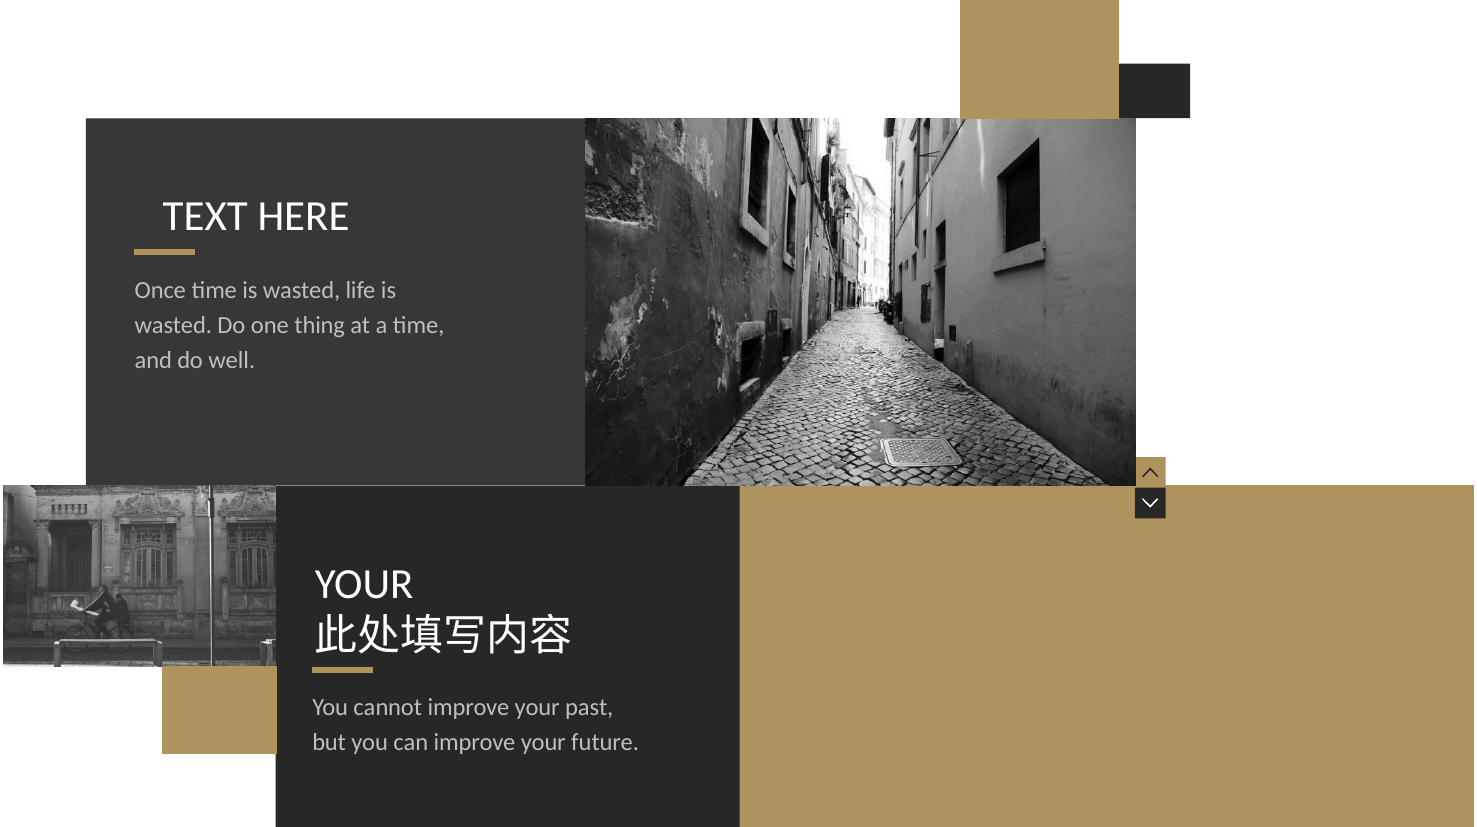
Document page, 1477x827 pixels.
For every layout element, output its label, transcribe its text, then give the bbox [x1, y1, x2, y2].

text_box You cannot improve your past, but you can improve your future. [297, 677, 656, 763]
text_box [162, 666, 277, 754]
picture [585, 118, 1137, 486]
text_box [960, 0, 1119, 118]
text_box [741, 485, 1474, 827]
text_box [85, 118, 585, 486]
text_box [1134, 456, 1166, 519]
text_box YOUR 此处填写内容 [300, 548, 598, 667]
picture [3, 485, 276, 667]
text_box [275, 486, 741, 827]
text_box [1119, 63, 1191, 119]
